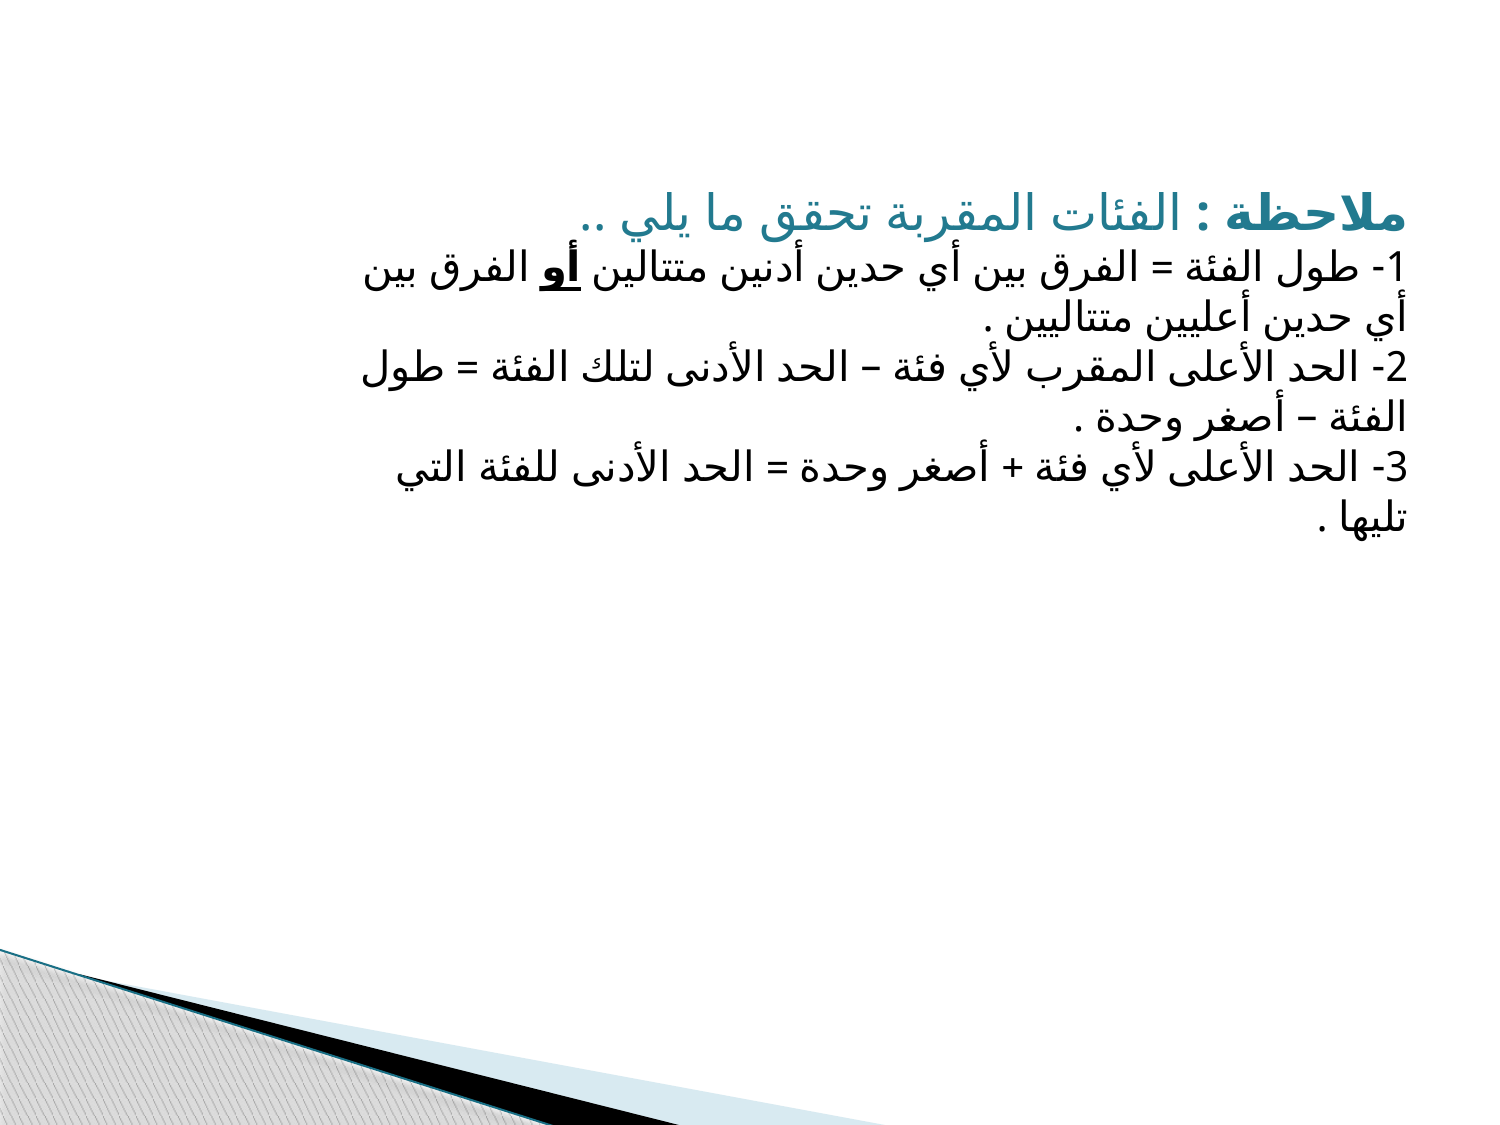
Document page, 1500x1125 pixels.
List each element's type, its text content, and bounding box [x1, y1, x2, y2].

text_box ملاحظة : الفئات المقربة تحقق ما يلي .. 1- طول الفئة = الفرق بين أي حدين أدنين متتالين أو الفرق بين أي حدين أعليين متتاليين . 2- الحد الأعلى المقرب لأي فئة – الحد الأدنى لتلك الفئة = طول الفئة – أصغر وحدة . 3- الحد الأعلى لأي فئة + أصغر وحدة = الحد الأدنى للفئة التي تليها . [324, 172, 1424, 548]
